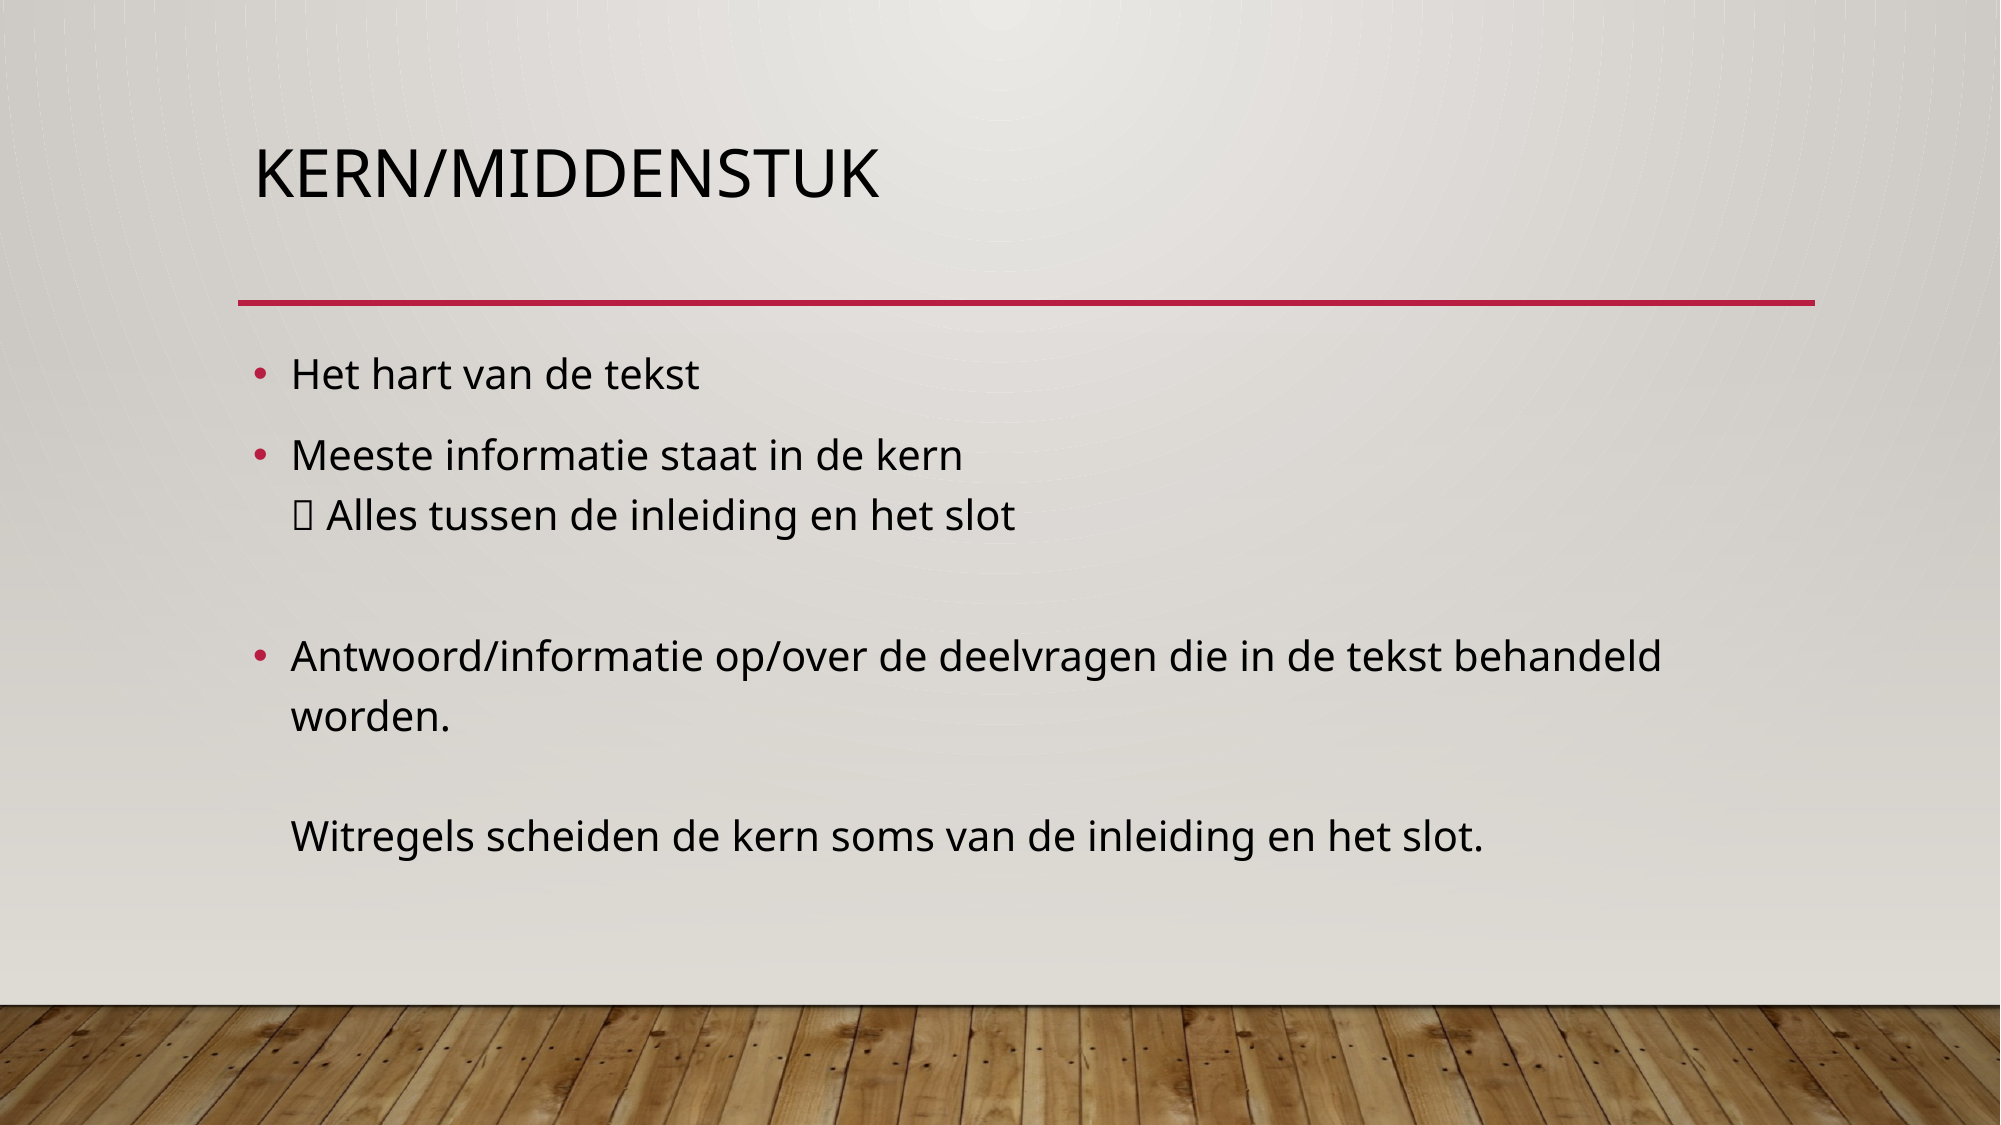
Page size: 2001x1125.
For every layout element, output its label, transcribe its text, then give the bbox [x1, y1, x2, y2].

title Kern/middenstuk [238, 131, 1814, 305]
list Het hart van de tekst Meeste informatie staat in de kern  Alles tussen de inleiding en het slot Antwoord/informatie op/over de deelvragen die in de tekst behandeld worden. Witregels scheiden de kern soms van de inleiding en het slot. [238, 330, 1814, 897]
picture [0, 1005, 2000, 1125]
